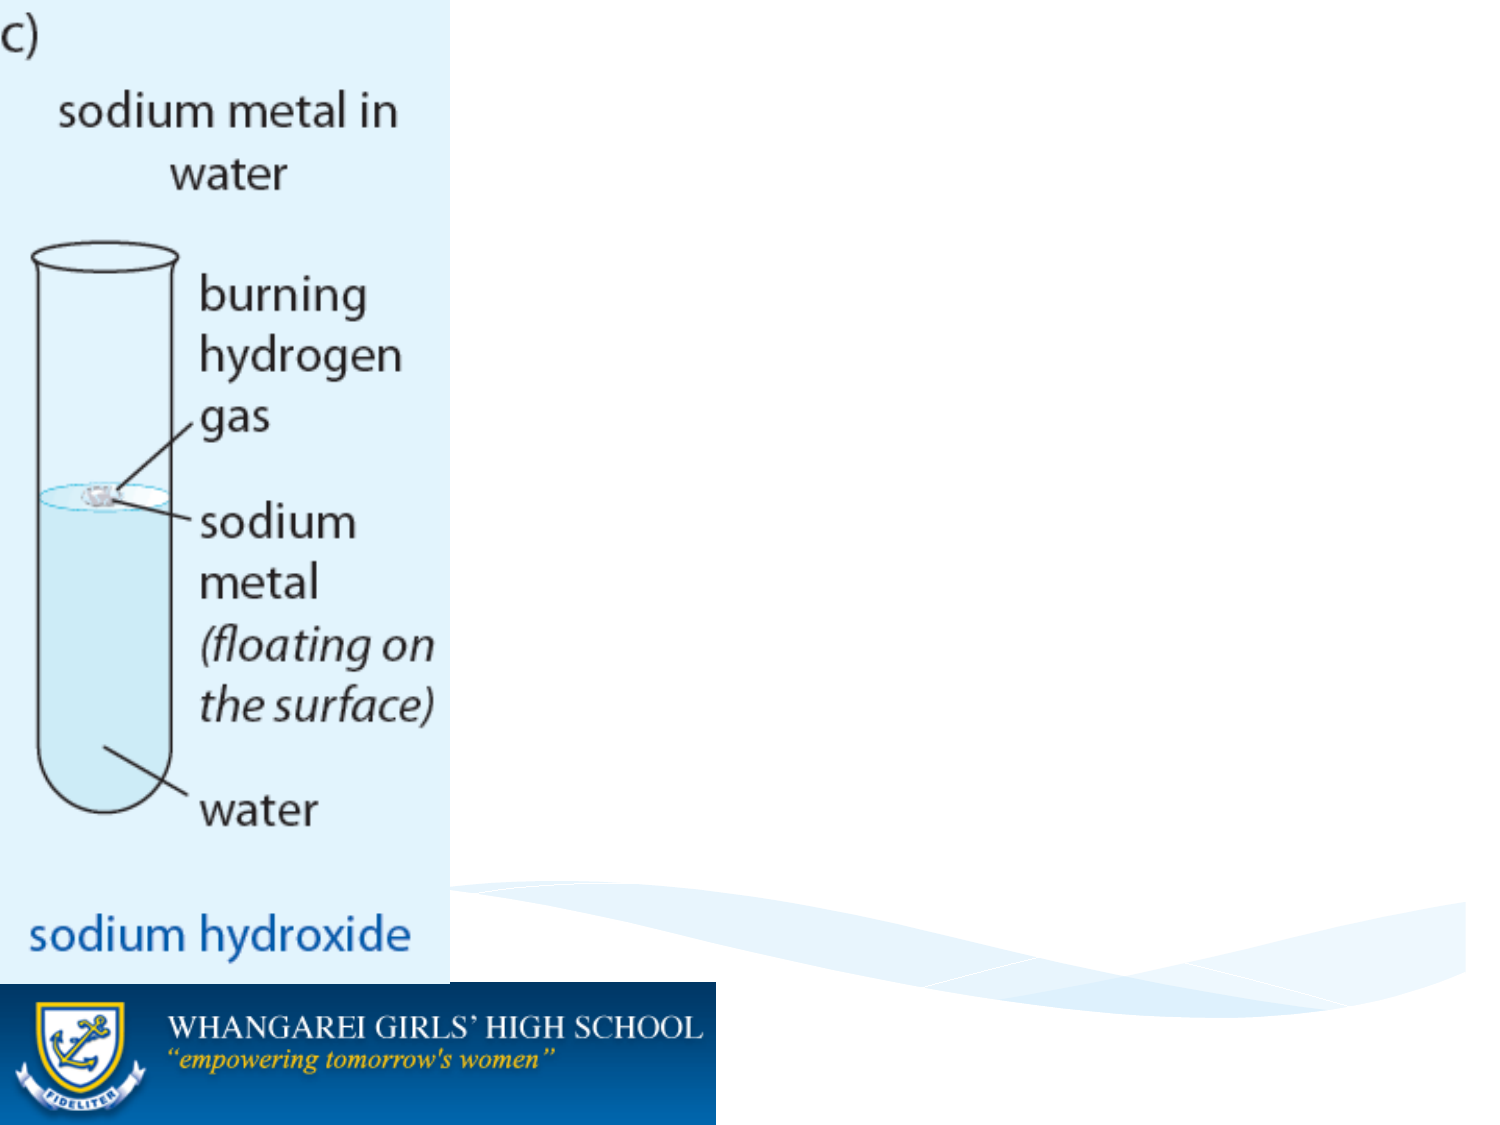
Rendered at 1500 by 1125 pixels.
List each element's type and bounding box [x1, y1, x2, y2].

picture [0, 0, 716, 1125]
